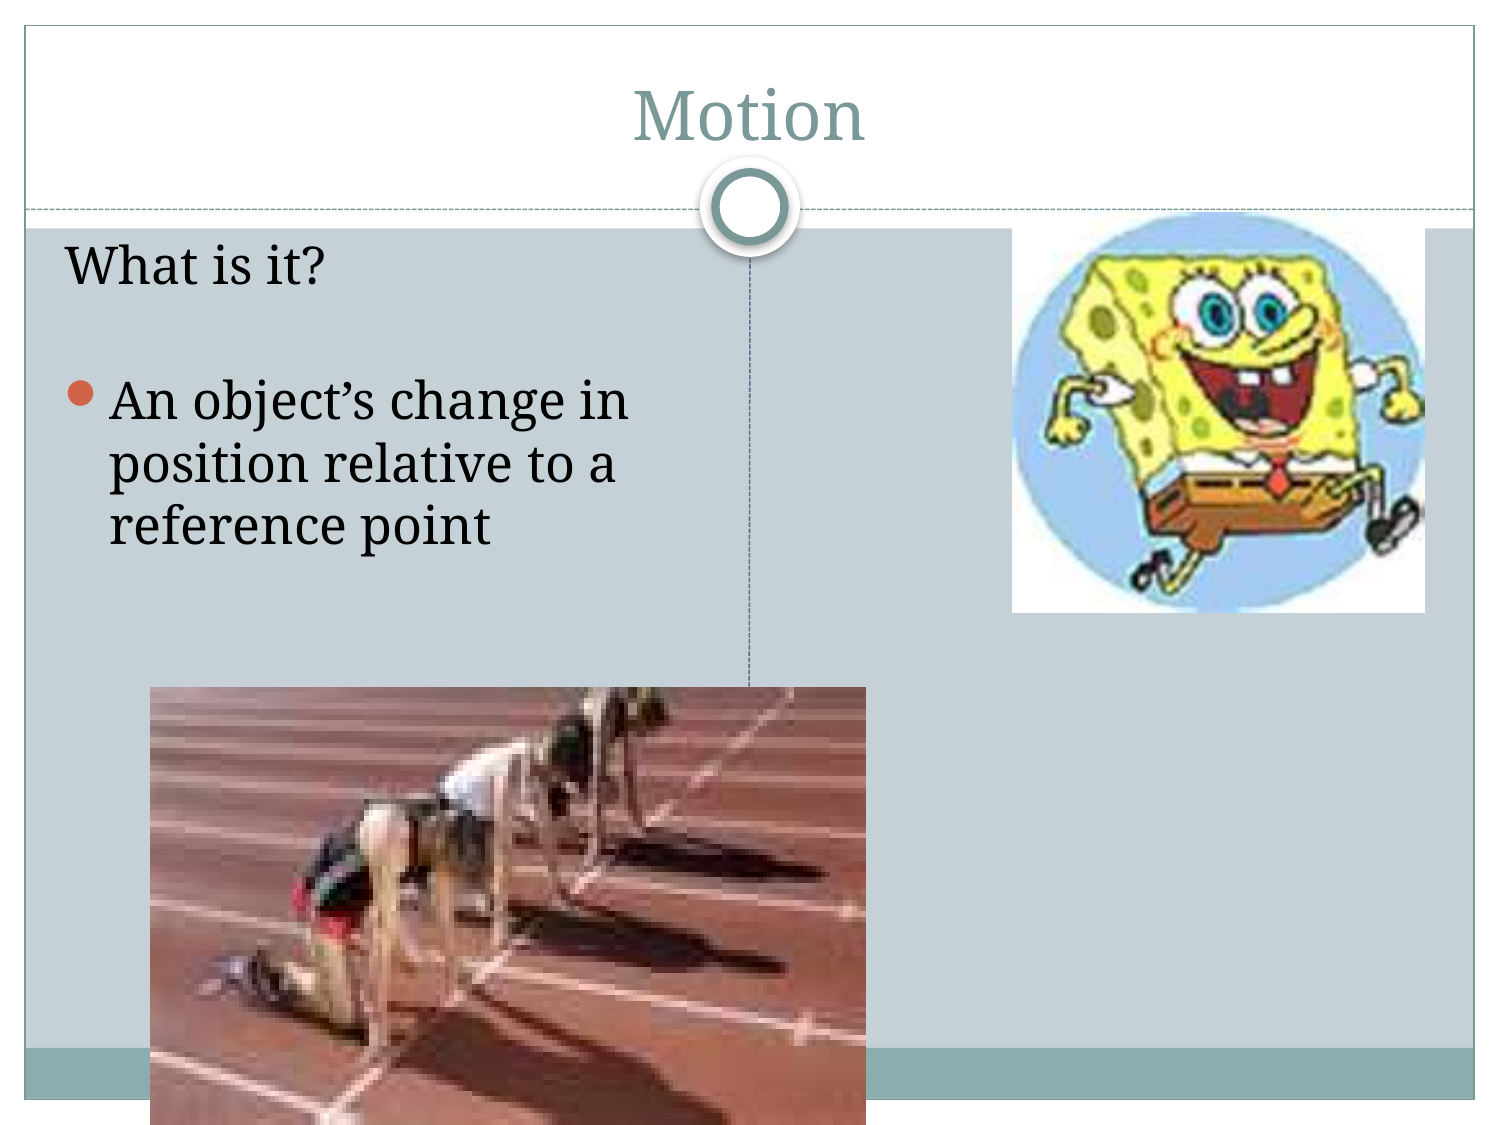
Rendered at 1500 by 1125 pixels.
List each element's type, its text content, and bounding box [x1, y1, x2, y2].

title Motion [49, 37, 1450, 162]
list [1012, 212, 1426, 613]
picture [149, 687, 867, 1125]
list What is it? An object’s change in position relative to a reference point [49, 224, 712, 993]
